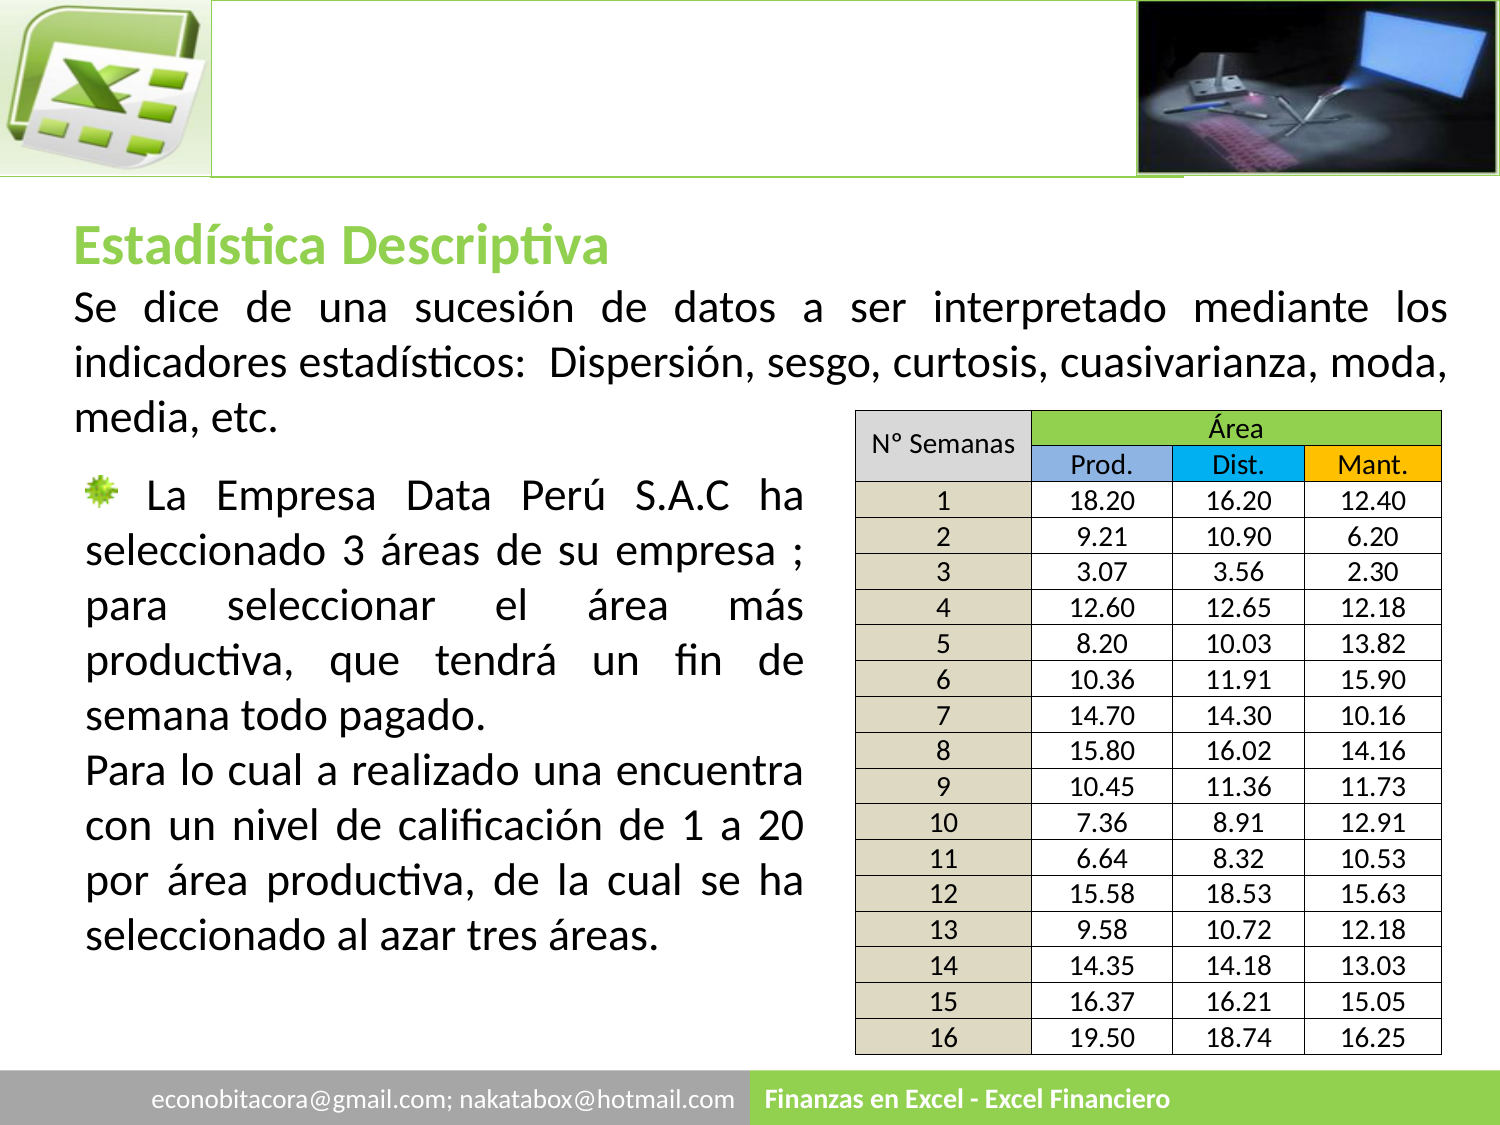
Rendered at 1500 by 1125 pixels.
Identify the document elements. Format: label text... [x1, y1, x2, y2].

table_cell 16 [856, 1019, 1031, 1054]
table_cell 19.50 [1032, 1019, 1172, 1054]
table_cell 18.74 [1173, 1019, 1304, 1054]
table_cell 8.91 [1173, 804, 1304, 839]
table_cell 13.82 [1305, 625, 1441, 660]
table_cell 10.90 [1173, 518, 1304, 553]
text_box Finanzas en Excel - Excel Financiero [749, 1070, 1500, 1125]
table_cell 14.16 [1305, 733, 1441, 768]
text_box econobitacora@gmail.com; nakatabox@hotmail.com [0, 1070, 749, 1125]
table_cell 14.35 [1032, 947, 1172, 982]
table_cell 5 [856, 625, 1031, 660]
table_cell 7 [856, 697, 1031, 732]
table_cell 10.72 [1173, 912, 1304, 946]
table_cell 18.53 [1173, 876, 1304, 911]
table_cell 8.32 [1173, 840, 1304, 875]
text_box [212, 0, 1134, 178]
table_cell 9 [856, 769, 1031, 803]
table_cell 15.63 [1305, 876, 1441, 911]
table_cell 7.36 [1032, 804, 1172, 839]
table_cell 16.02 [1173, 733, 1304, 768]
table_cell 13 [856, 912, 1031, 946]
table_cell 11.91 [1173, 661, 1304, 696]
table_cell 11 [856, 840, 1031, 875]
table_cell 3.07 [1032, 554, 1172, 589]
picture [0, 0, 212, 177]
table_cell 14.18 [1173, 947, 1304, 982]
table_cell 12.91 [1305, 804, 1441, 839]
table_cell 1 [856, 482, 1031, 517]
table_cell 12 [856, 876, 1031, 911]
table_cell 12.60 [1032, 590, 1172, 624]
table_cell 8.20 [1032, 625, 1172, 660]
table_cell 10.16 [1305, 697, 1441, 732]
table_cell 3 [856, 554, 1031, 589]
table_cell Mant. [1305, 446, 1441, 481]
table_cell Prod. [1032, 446, 1172, 481]
table_cell 4 [856, 590, 1031, 624]
table_cell 10.03 [1173, 625, 1304, 660]
table_cell 15.58 [1032, 876, 1172, 911]
text_box Estadística Descriptiva Se dice de una sucesión de datos a ser interpretado mediante los indicadores estadísticos: Dispersión, sesgo, curtosis, cuasivarianza, moda, media, etc. [58, 199, 1465, 446]
table_cell 2.30 [1305, 554, 1441, 589]
table_cell 16.25 [1305, 1019, 1441, 1054]
table_cell 14.30 [1173, 697, 1304, 732]
table_cell Dist. [1173, 446, 1304, 481]
table_header Área [1032, 411, 1441, 445]
table_cell 6.20 [1305, 518, 1441, 553]
picture [1136, 0, 1500, 177]
table_cell 14 [856, 947, 1031, 982]
table_cell 12.18 [1305, 590, 1441, 624]
picture [85, 475, 118, 508]
table_cell 14.70 [1032, 697, 1172, 732]
table_cell 15.80 [1032, 733, 1172, 768]
table_header Nº Semanas [856, 411, 1031, 481]
table_cell 12.18 [1305, 912, 1441, 946]
table_cell 11.36 [1173, 769, 1304, 803]
table_cell 15 [856, 983, 1031, 1018]
table_cell 13.03 [1305, 947, 1441, 982]
table_cell 11.73 [1305, 769, 1441, 803]
table_cell 2 [856, 518, 1031, 553]
table_cell 16.20 [1173, 482, 1304, 517]
table_cell 15.05 [1305, 983, 1441, 1018]
table_cell 12.65 [1173, 590, 1304, 624]
table_cell 12.40 [1305, 482, 1441, 517]
table_cell 10.53 [1305, 840, 1441, 875]
table_cell 16.37 [1032, 983, 1172, 1018]
table_cell 6.64 [1032, 840, 1172, 875]
text_box La Empresa Data Perú S.A.C ha seleccionado 3 áreas de su empresa ; para seleccionar el área más productiva, que tendrá un fin de semana todo pagado. Para lo cual a realizado una encuentra con un nivel de calificación de 1 a 20 por área productiva, de la cual se ha seleccionado al azar tres áreas. [70, 457, 821, 973]
table_cell 10.36 [1032, 661, 1172, 696]
table_cell 9.58 [1032, 912, 1172, 946]
table_cell 9.21 [1032, 518, 1172, 553]
table_cell 8 [856, 733, 1031, 768]
table_cell 18.20 [1032, 482, 1172, 517]
table_cell 6 [856, 661, 1031, 696]
table_cell 15.90 [1305, 661, 1441, 696]
table_cell 3.56 [1173, 554, 1304, 589]
table_cell 16.21 [1173, 983, 1304, 1018]
table_cell 10 [856, 804, 1031, 839]
table_cell 10.45 [1032, 769, 1172, 803]
